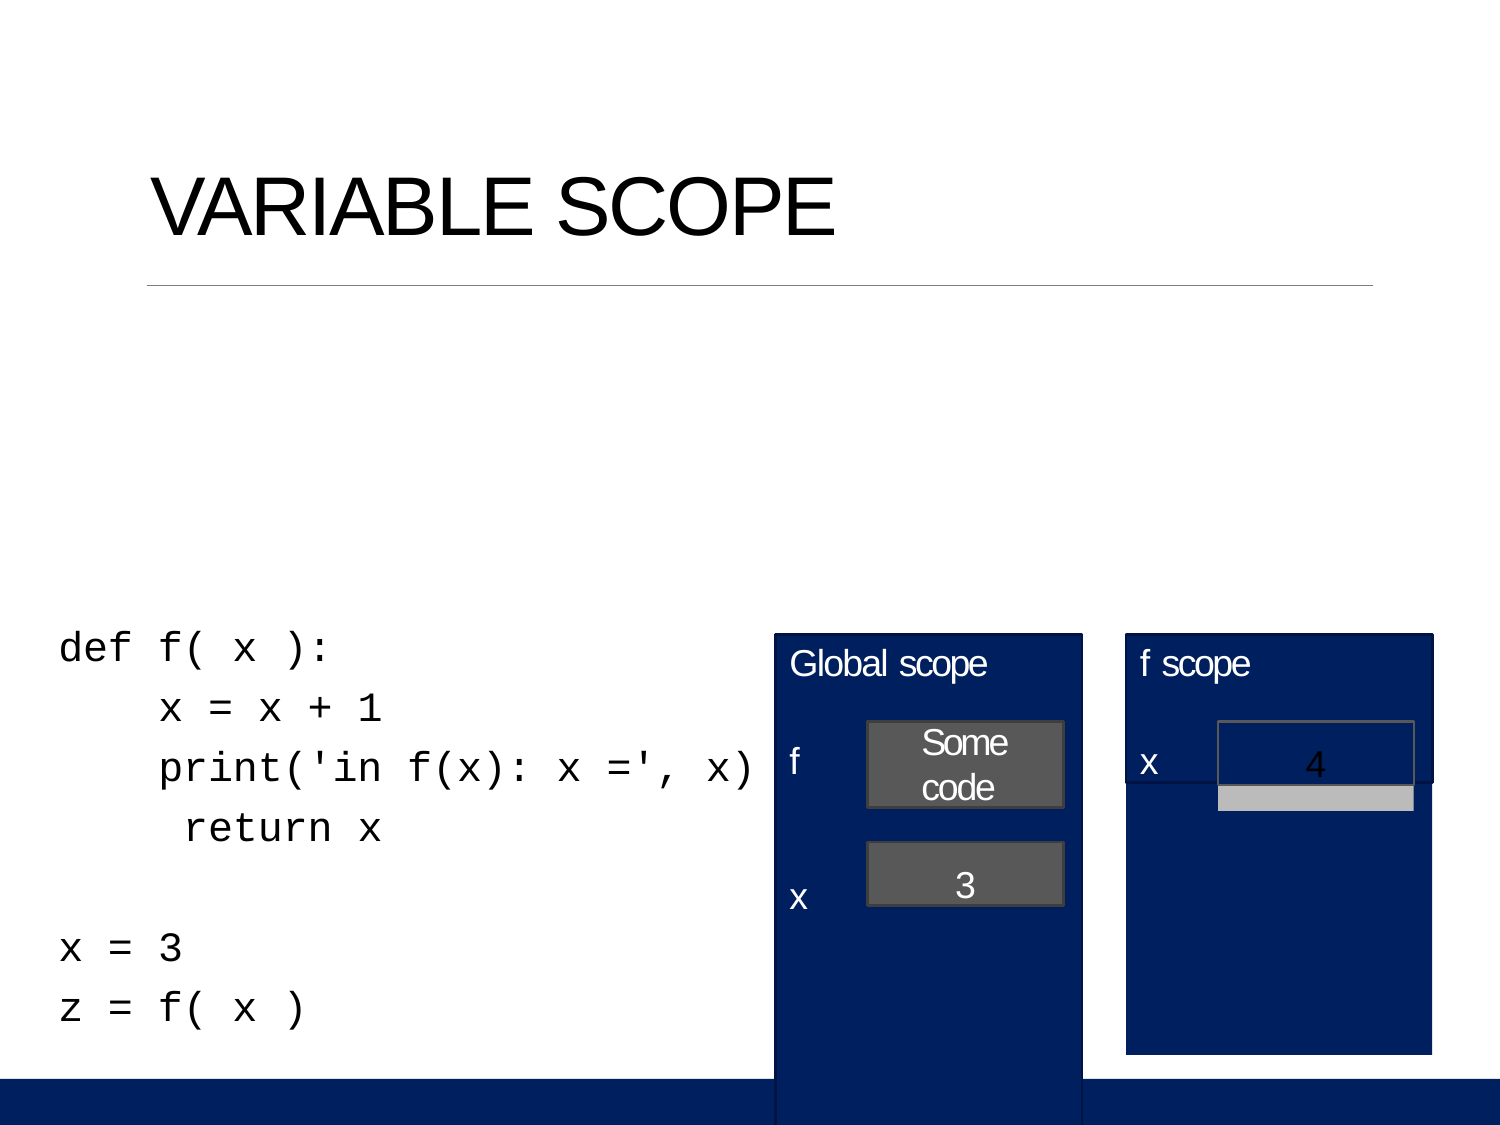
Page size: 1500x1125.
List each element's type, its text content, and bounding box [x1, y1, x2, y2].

text_box def f( x ): x = x + 1 print('in f(x): x =', x) return x [56, 607, 761, 850]
text_box Some code [867, 721, 1064, 808]
text_box 4 [1218, 721, 1414, 786]
text_box f scope x [1126, 634, 1433, 783]
text_box 3 [867, 842, 1064, 906]
text_box [1126, 783, 1433, 1055]
text_box Global scope f x z [775, 634, 1082, 1125]
title VARIABLE SCOPE [147, 149, 938, 340]
text_box [1218, 786, 1414, 811]
text_box x = 3 z = f( x ) [56, 906, 311, 1031]
